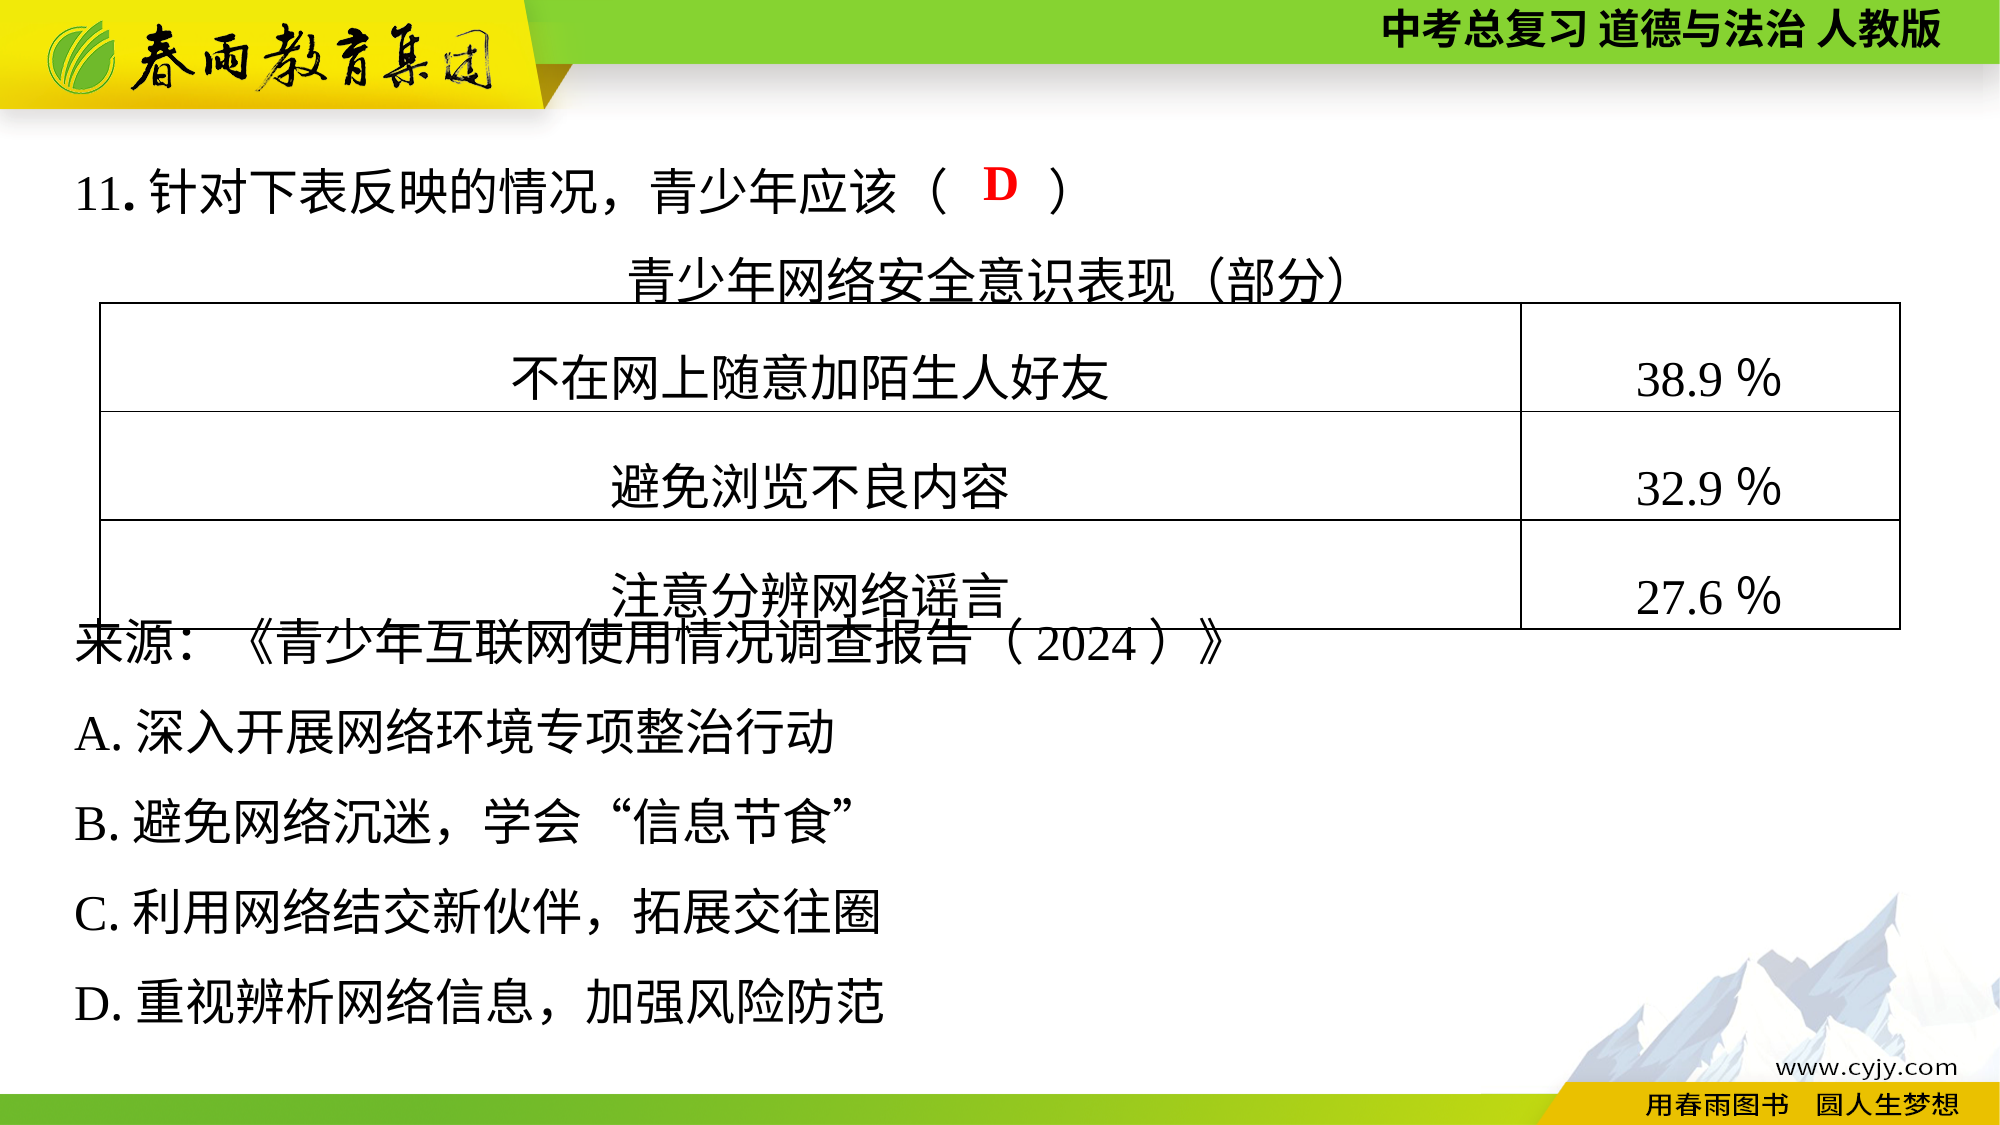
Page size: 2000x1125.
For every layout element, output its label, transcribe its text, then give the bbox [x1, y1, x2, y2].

list 11.针对下表反映的情况，青少年应该（ ） 青少年网络安全意识表现（部分） 来源：《青少年互联网使用情况调查报告（2024）》 A.深入开展网络环境专项整治行动 B.避免网络沉迷，学会“信息节食” C.利用网络结交新伙伴，拓展交往圈 D.重视辨析网络信息，加强风险防范 [59, 122, 1944, 1047]
picture [0, 0, 2000, 1125]
table_header 不在网上随意加陌生人好友 [101, 304, 1520, 411]
table_cell 注意分辨网络谣言 [101, 521, 1520, 628]
table_cell 27.6％ [1522, 521, 1899, 628]
table_cell 避免浏览不良内容 [101, 412, 1520, 519]
text_box D [968, 143, 1035, 219]
table_header 38.9％ [1522, 304, 1899, 411]
table_cell 32.9％ [1522, 412, 1899, 519]
